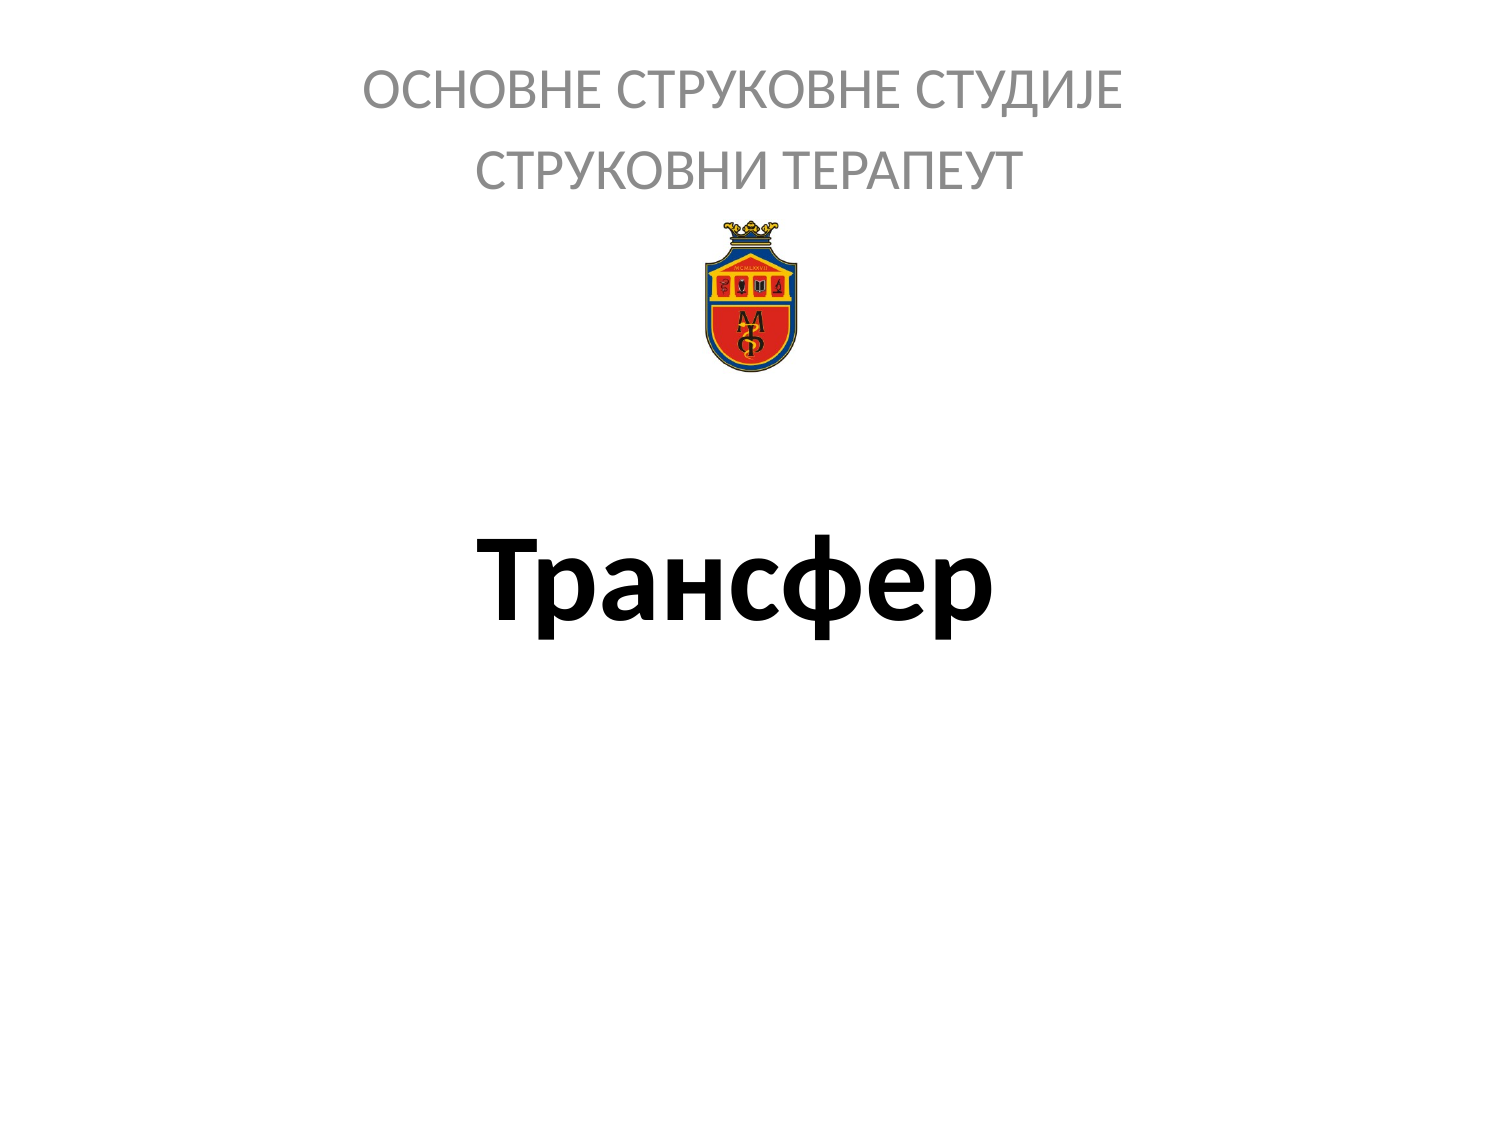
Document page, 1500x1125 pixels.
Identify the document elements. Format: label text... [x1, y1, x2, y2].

subtitle ОСНОВНЕ СТРУКОВНЕ СТУДИЈЕ СТРУКОВНИ ТЕРАПЕУТ [0, 42, 1500, 251]
picture [702, 219, 799, 374]
title Трансфер [0, 503, 1500, 639]
